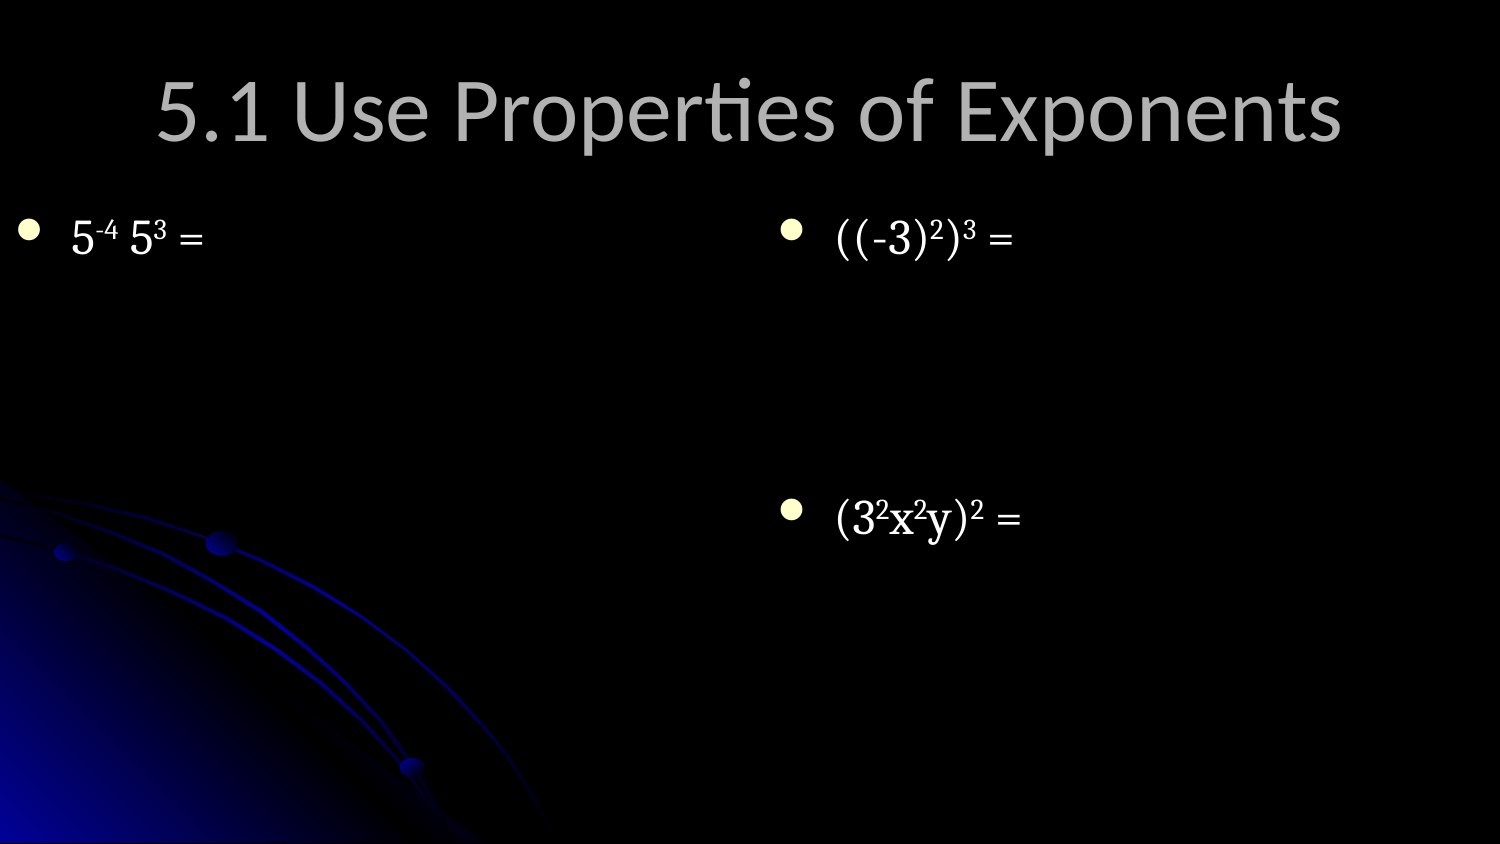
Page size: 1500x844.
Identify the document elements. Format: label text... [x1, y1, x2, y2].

title 5.1 Use Properties of Exponents [0, 33, 1500, 175]
list ((-3)2)3 = (32x2y)2 = [762, 196, 1500, 755]
list 5-4 53 = [0, 196, 738, 755]
